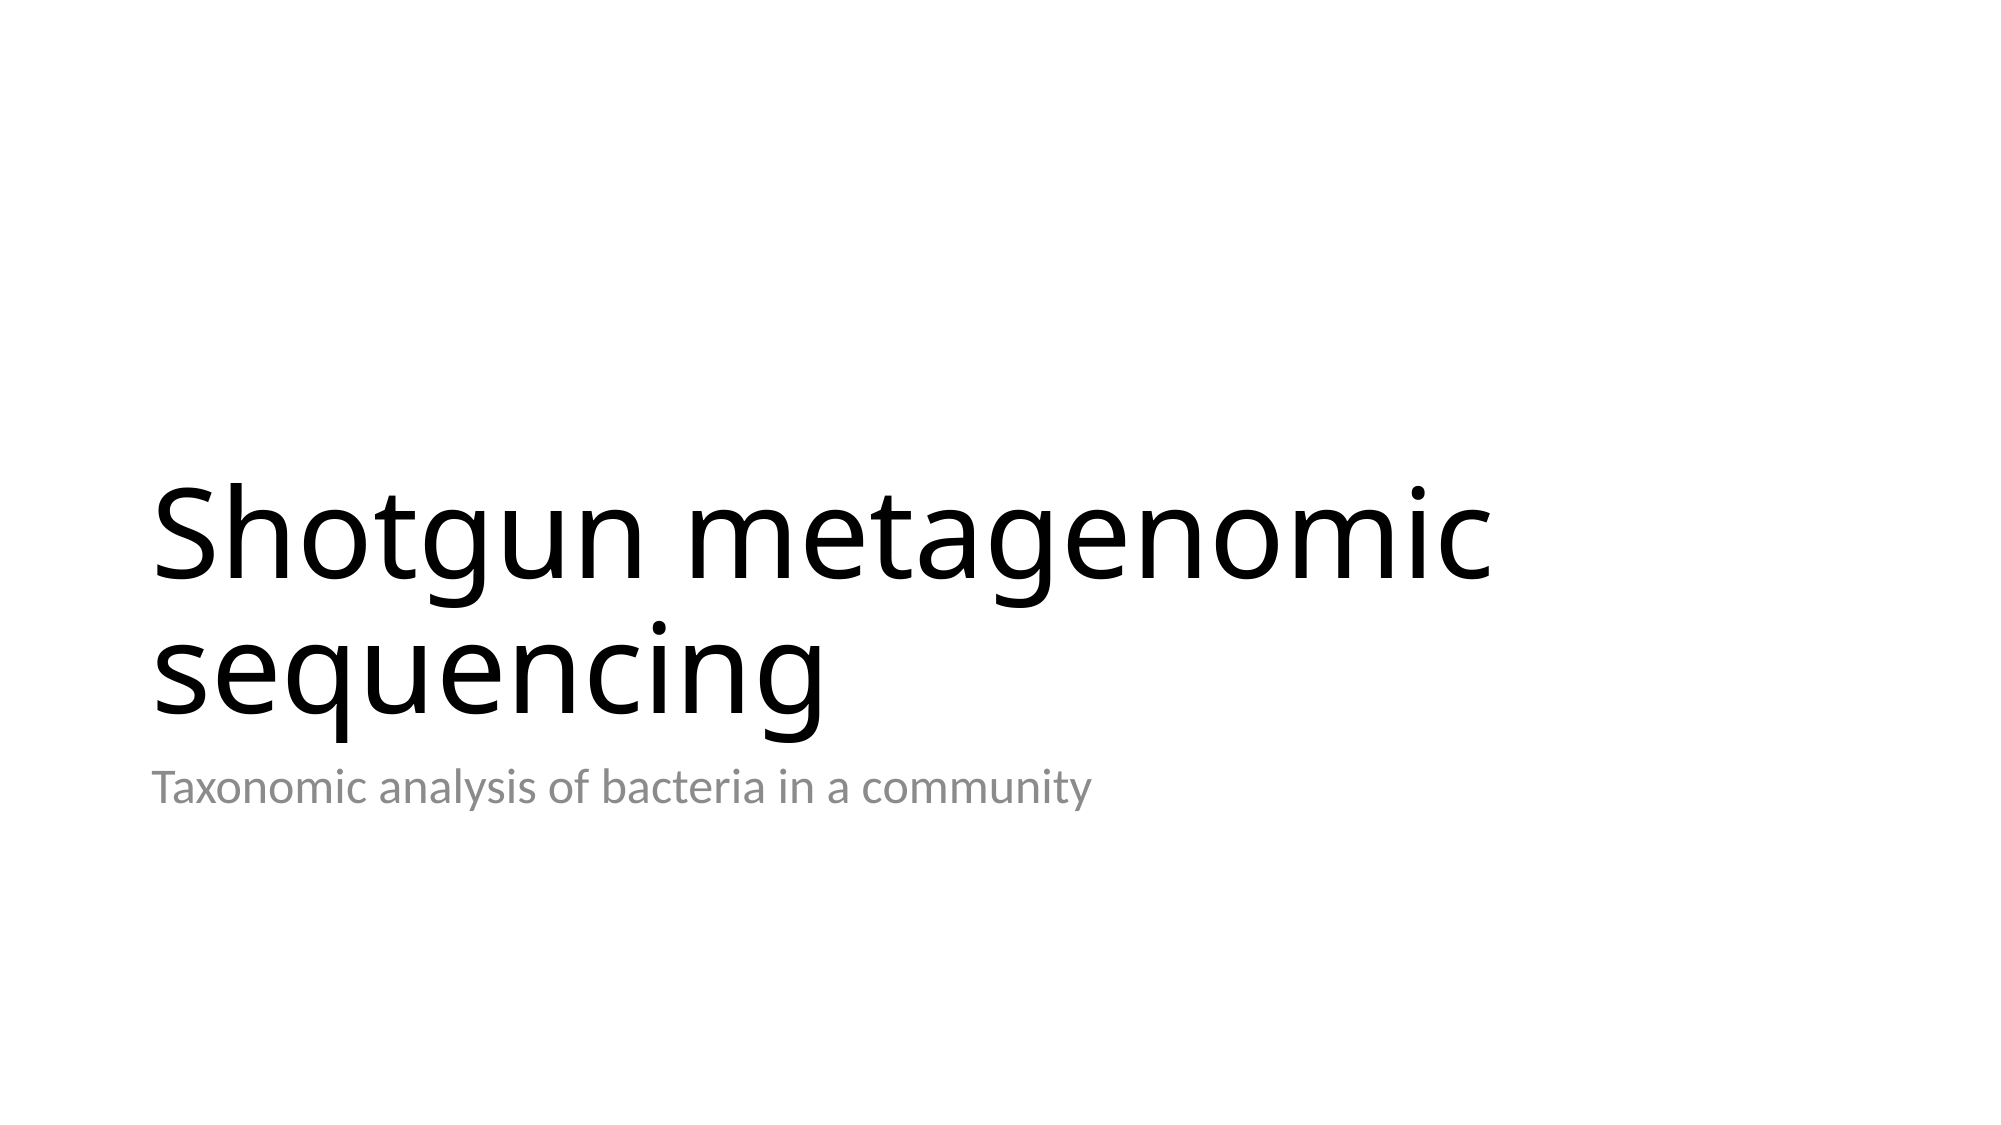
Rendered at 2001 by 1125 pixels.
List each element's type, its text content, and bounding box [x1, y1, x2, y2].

list Taxonomic analysis of bacteria in a community [136, 752, 1862, 999]
title Shotgun metagenomic sequencing [136, 280, 1862, 749]
